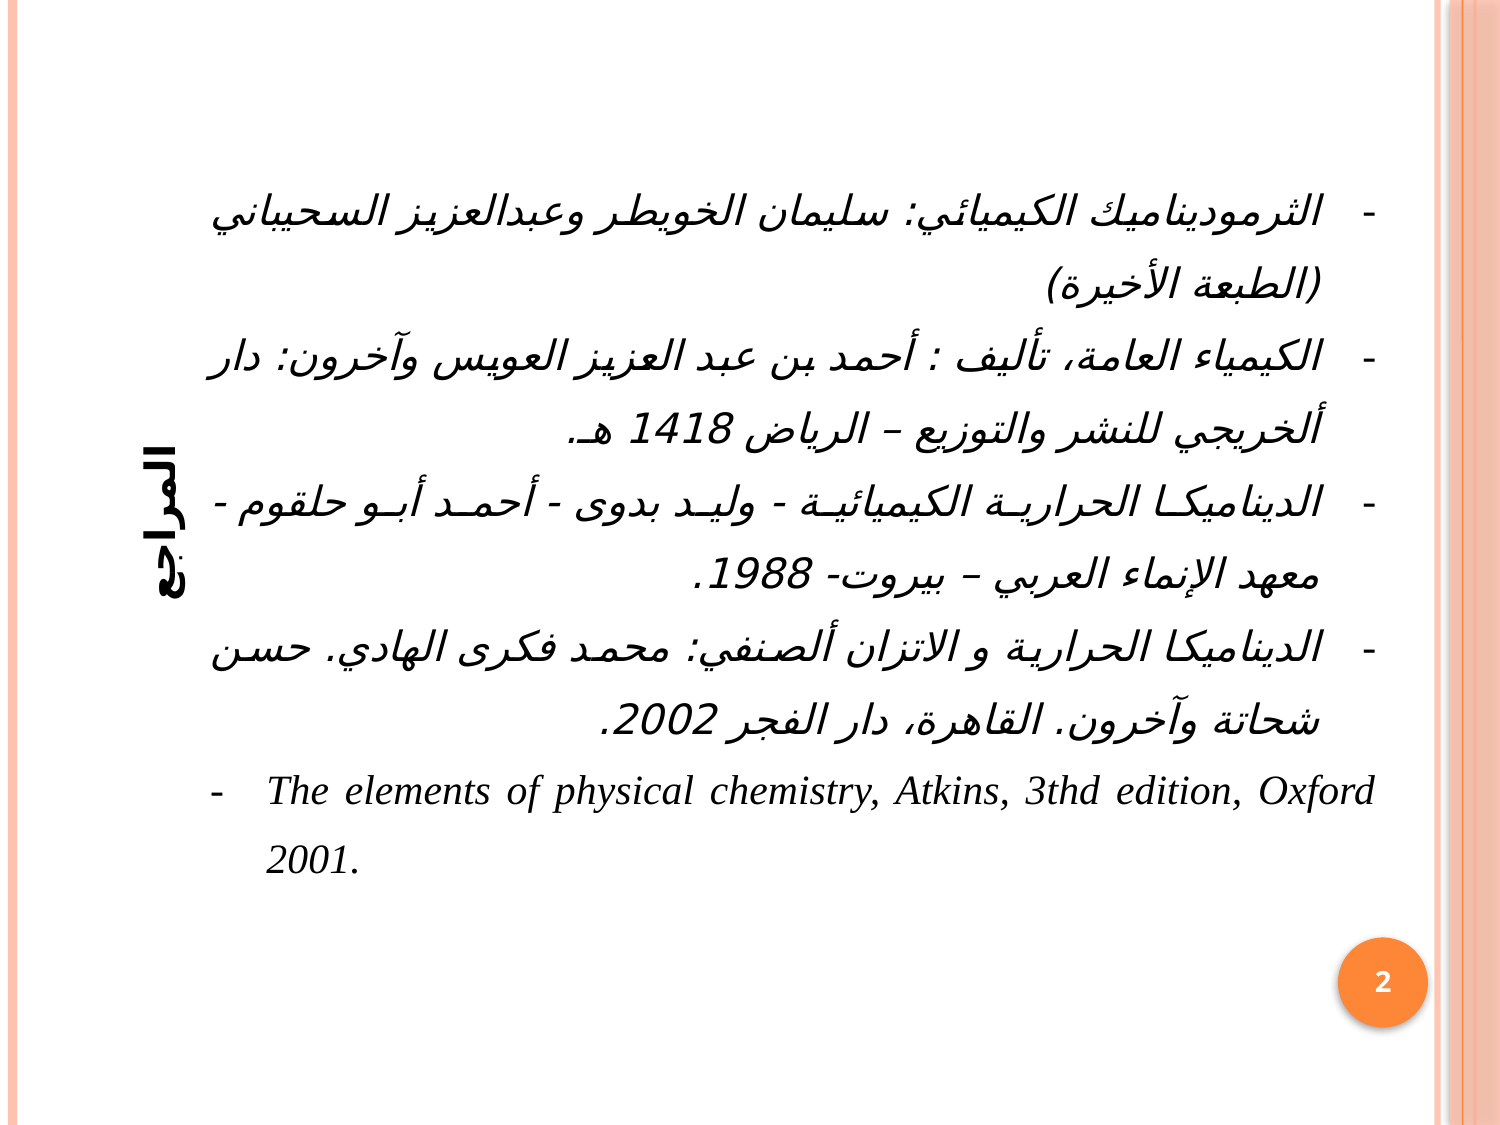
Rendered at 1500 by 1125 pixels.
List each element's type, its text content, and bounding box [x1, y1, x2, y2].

slide_number 2 [1333, 940, 1434, 1027]
table_header الثرموديناميك الكيميائي: سليمان الخويطر وعبدالعزيز السحيباني (الطبعة الأخيرة) الكيمياء العامة، تأليف : أحمد بن عبد العزيز العويس وآخرون: دار ألخريجي للنشر والتوزيع – الرياض 1418 هـ. الديناميكا الحرارية الكيميائية - وليد بدوى - أحمد أبو حلقوم - معهد الإنماء العربي – بيروت- 1988. الديناميكا الحرارية و الاتزان ألصنفي: محمد فكرى الهادي. حسن شحاتة وآخرون. القاهرة، دار الفجر 2002. The elements of physical chemistry, Atkins, 3thd edition, Oxford 2001. [199, 163, 1387, 883]
table_header المراجع [113, 163, 199, 883]
